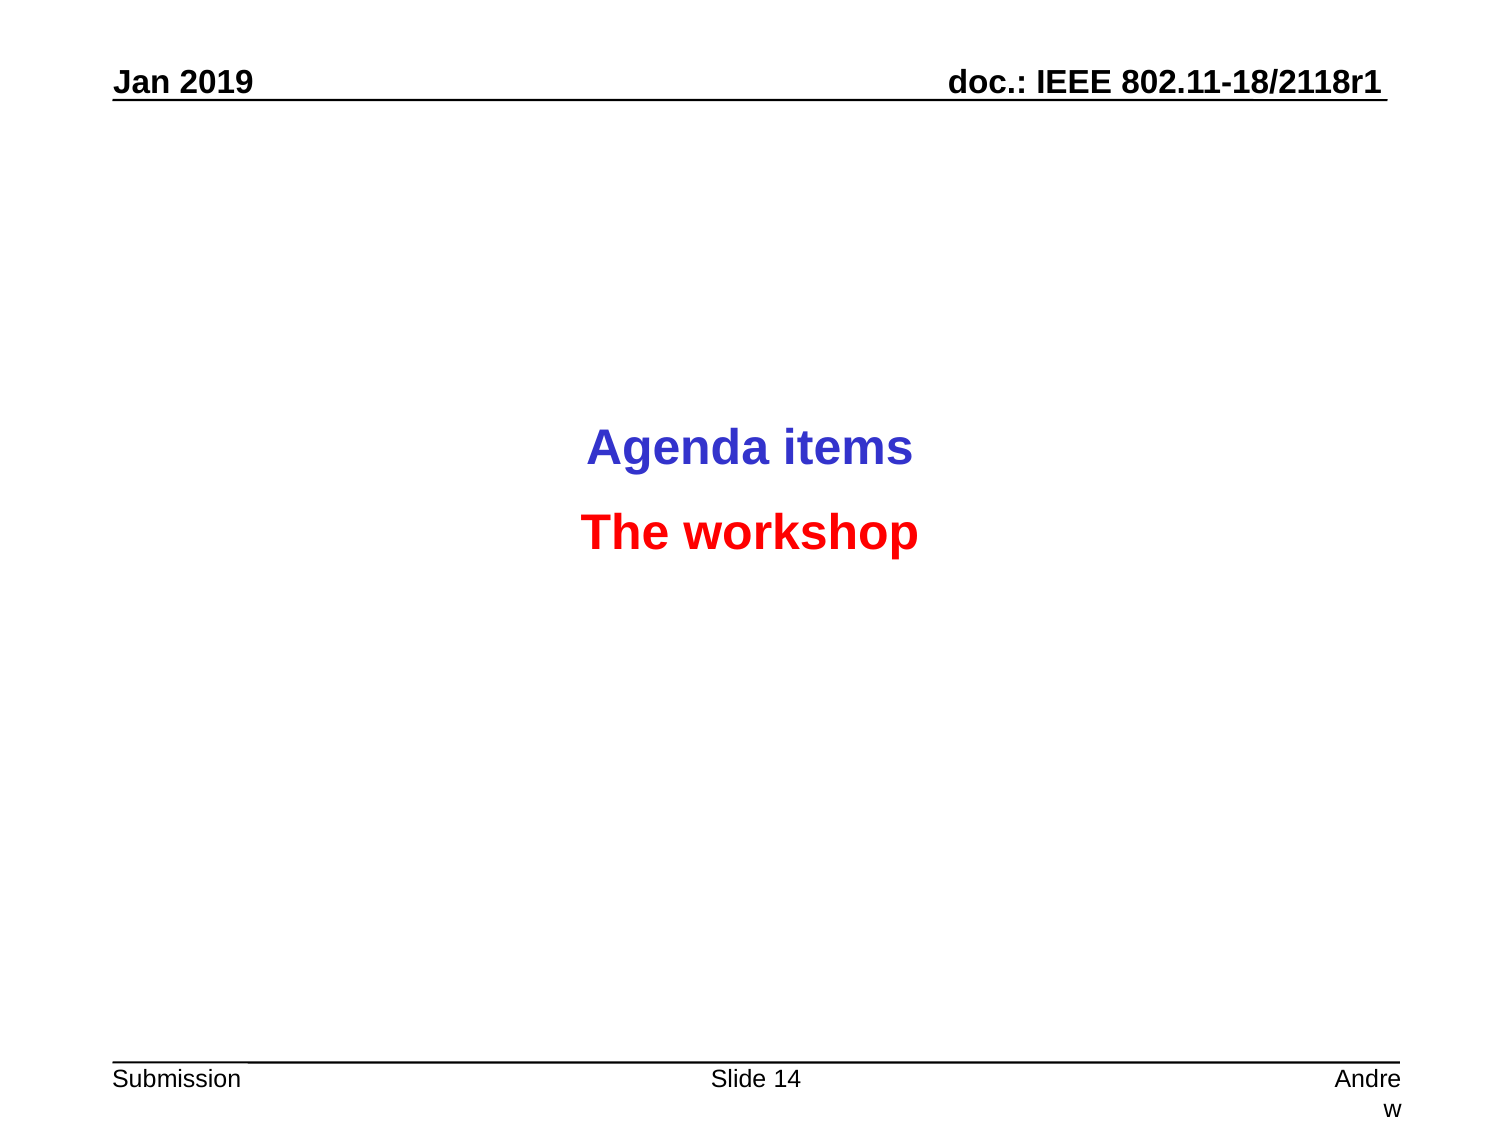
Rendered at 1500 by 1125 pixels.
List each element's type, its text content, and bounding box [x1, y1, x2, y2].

list Agenda items The workshop [112, 324, 1388, 650]
slide_number Slide 14 [709, 1061, 803, 1093]
footer Andrew Myles, Cisco [1320, 1061, 1402, 1093]
